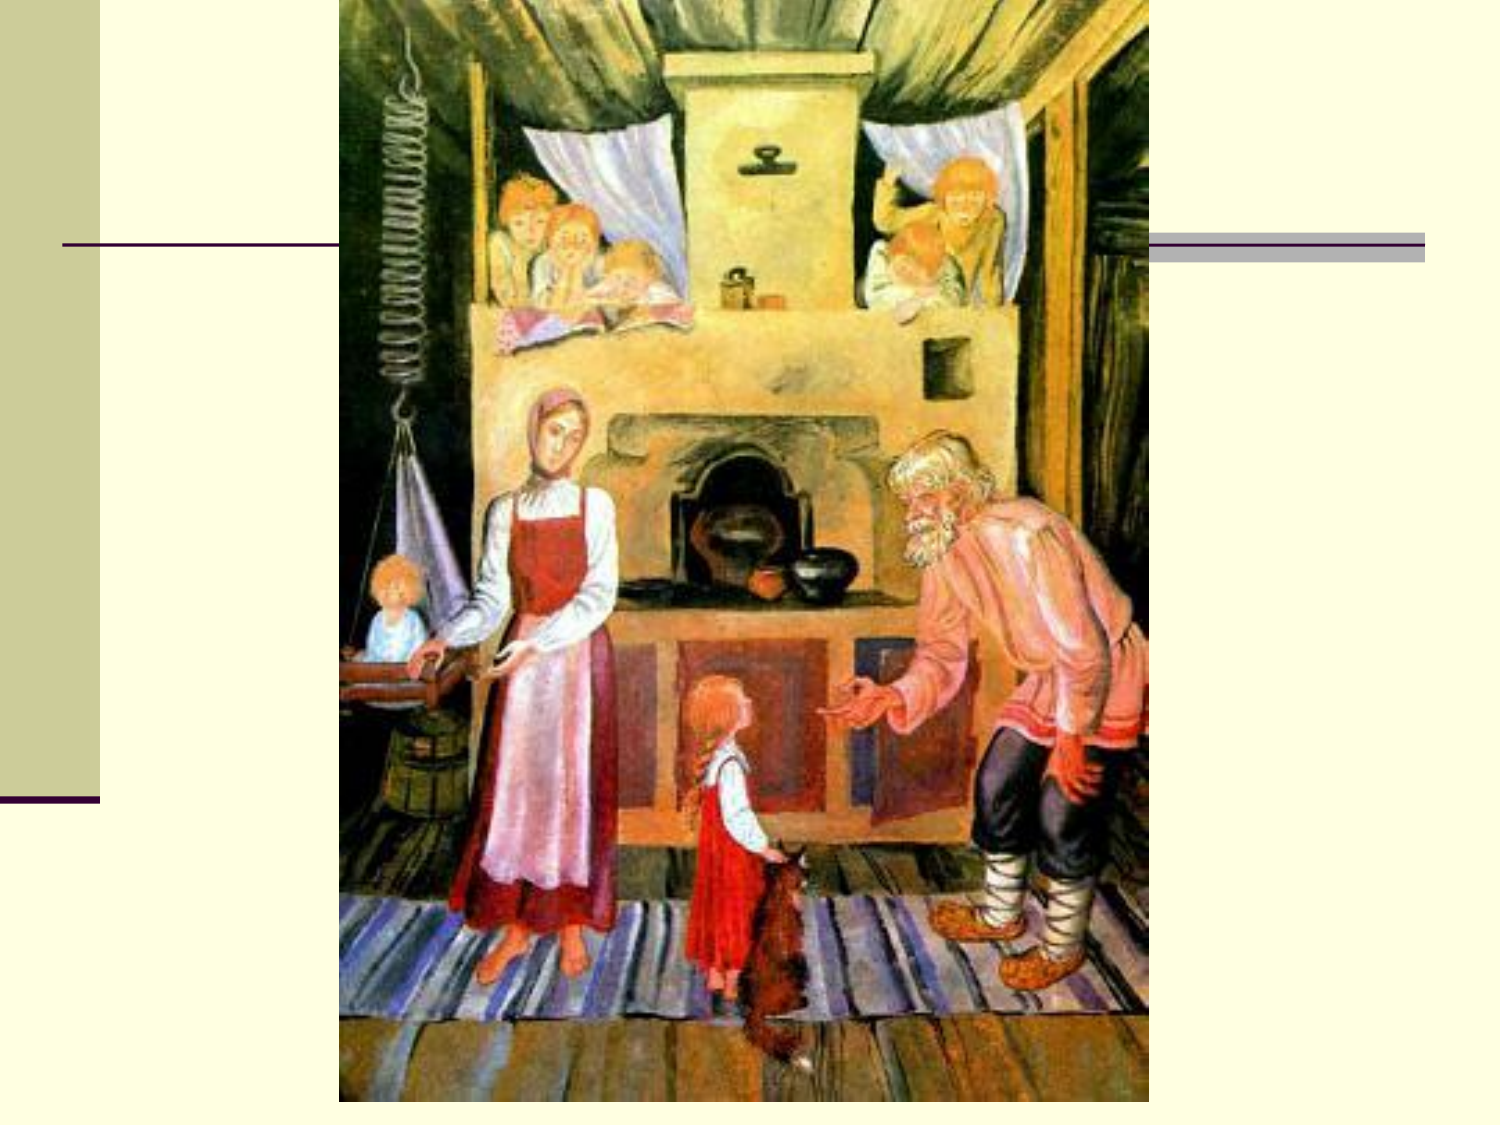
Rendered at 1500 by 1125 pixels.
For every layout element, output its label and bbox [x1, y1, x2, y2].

picture [339, 0, 1149, 1102]
